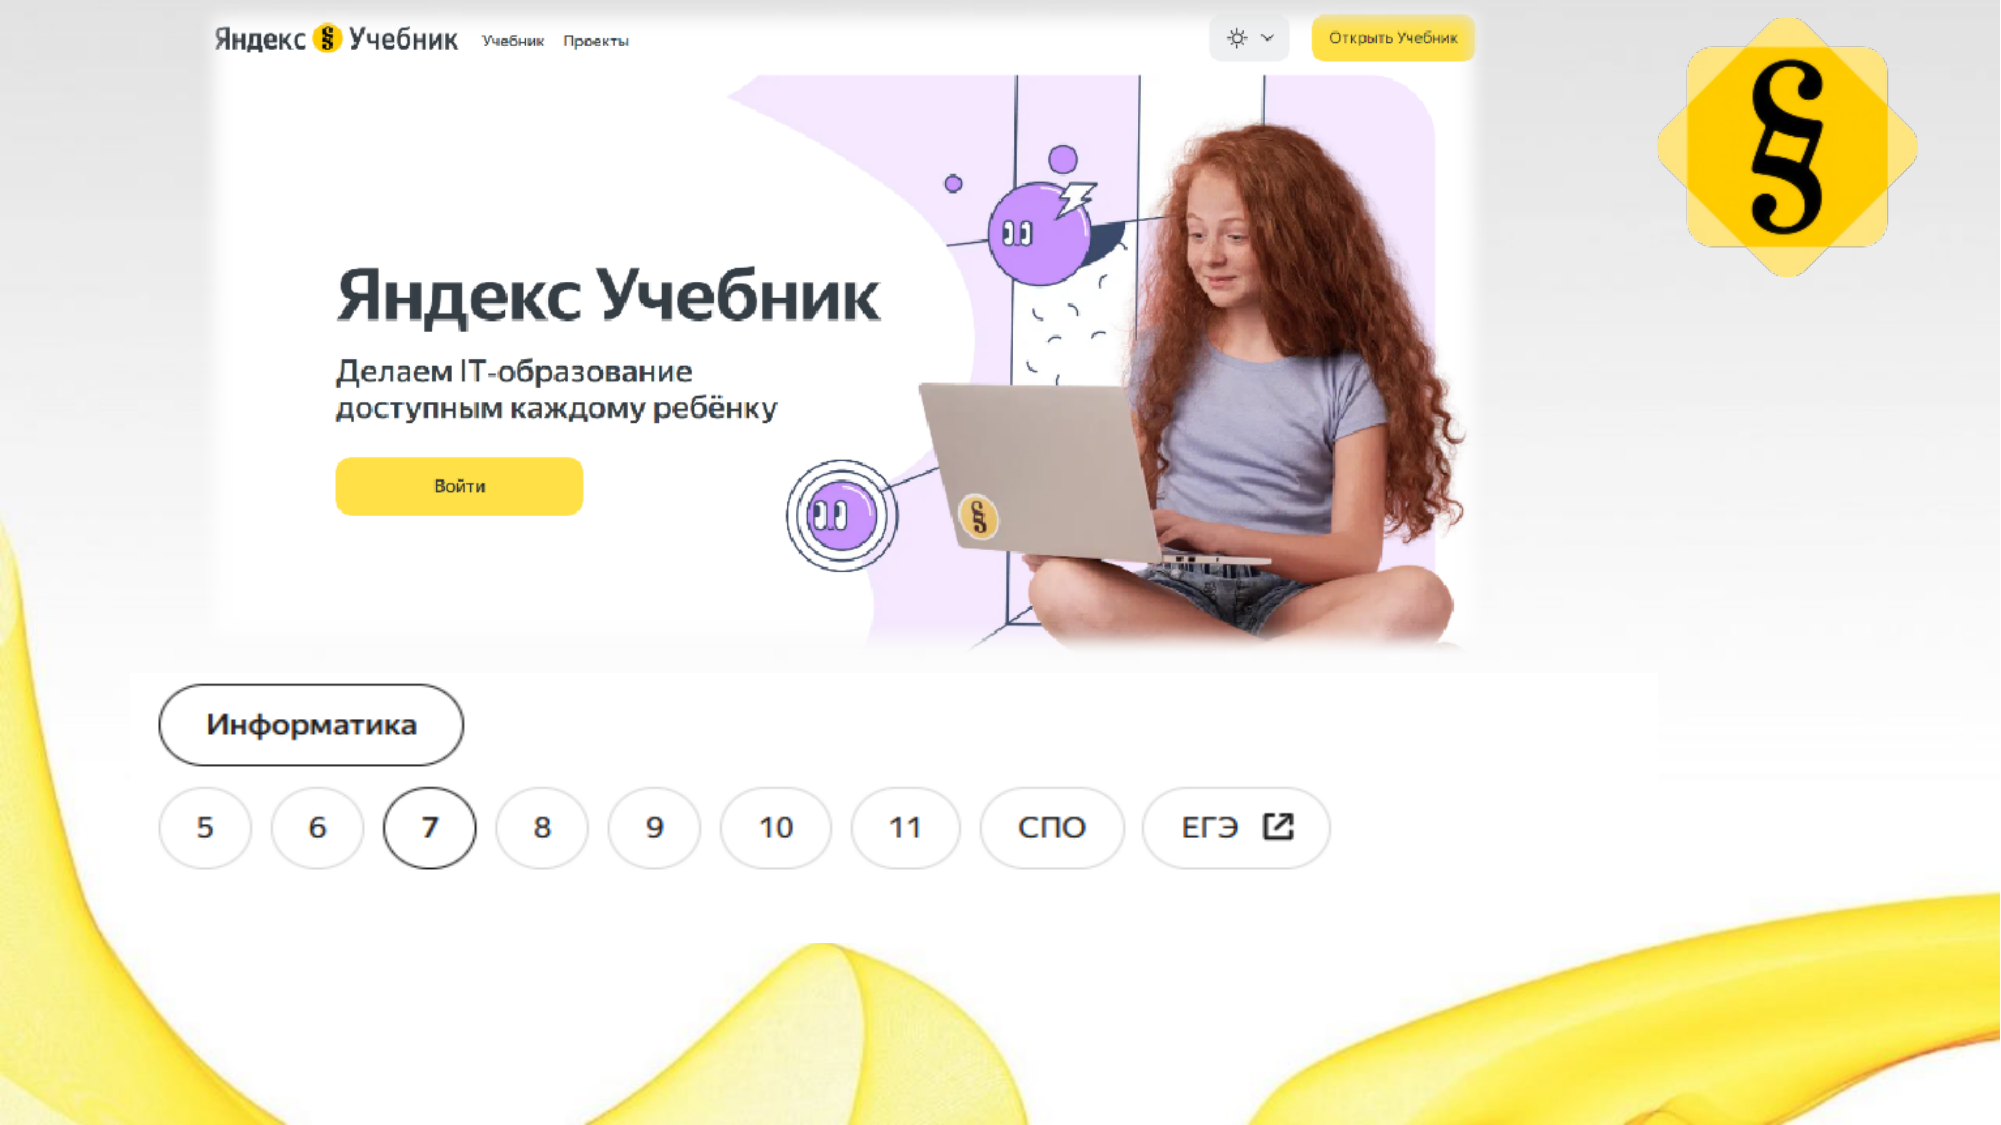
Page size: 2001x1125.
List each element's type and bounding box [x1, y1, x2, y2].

list [196, 0, 1492, 657]
picture [1657, 17, 1918, 278]
title [0, 0, 2000, 1125]
picture [129, 673, 1658, 943]
